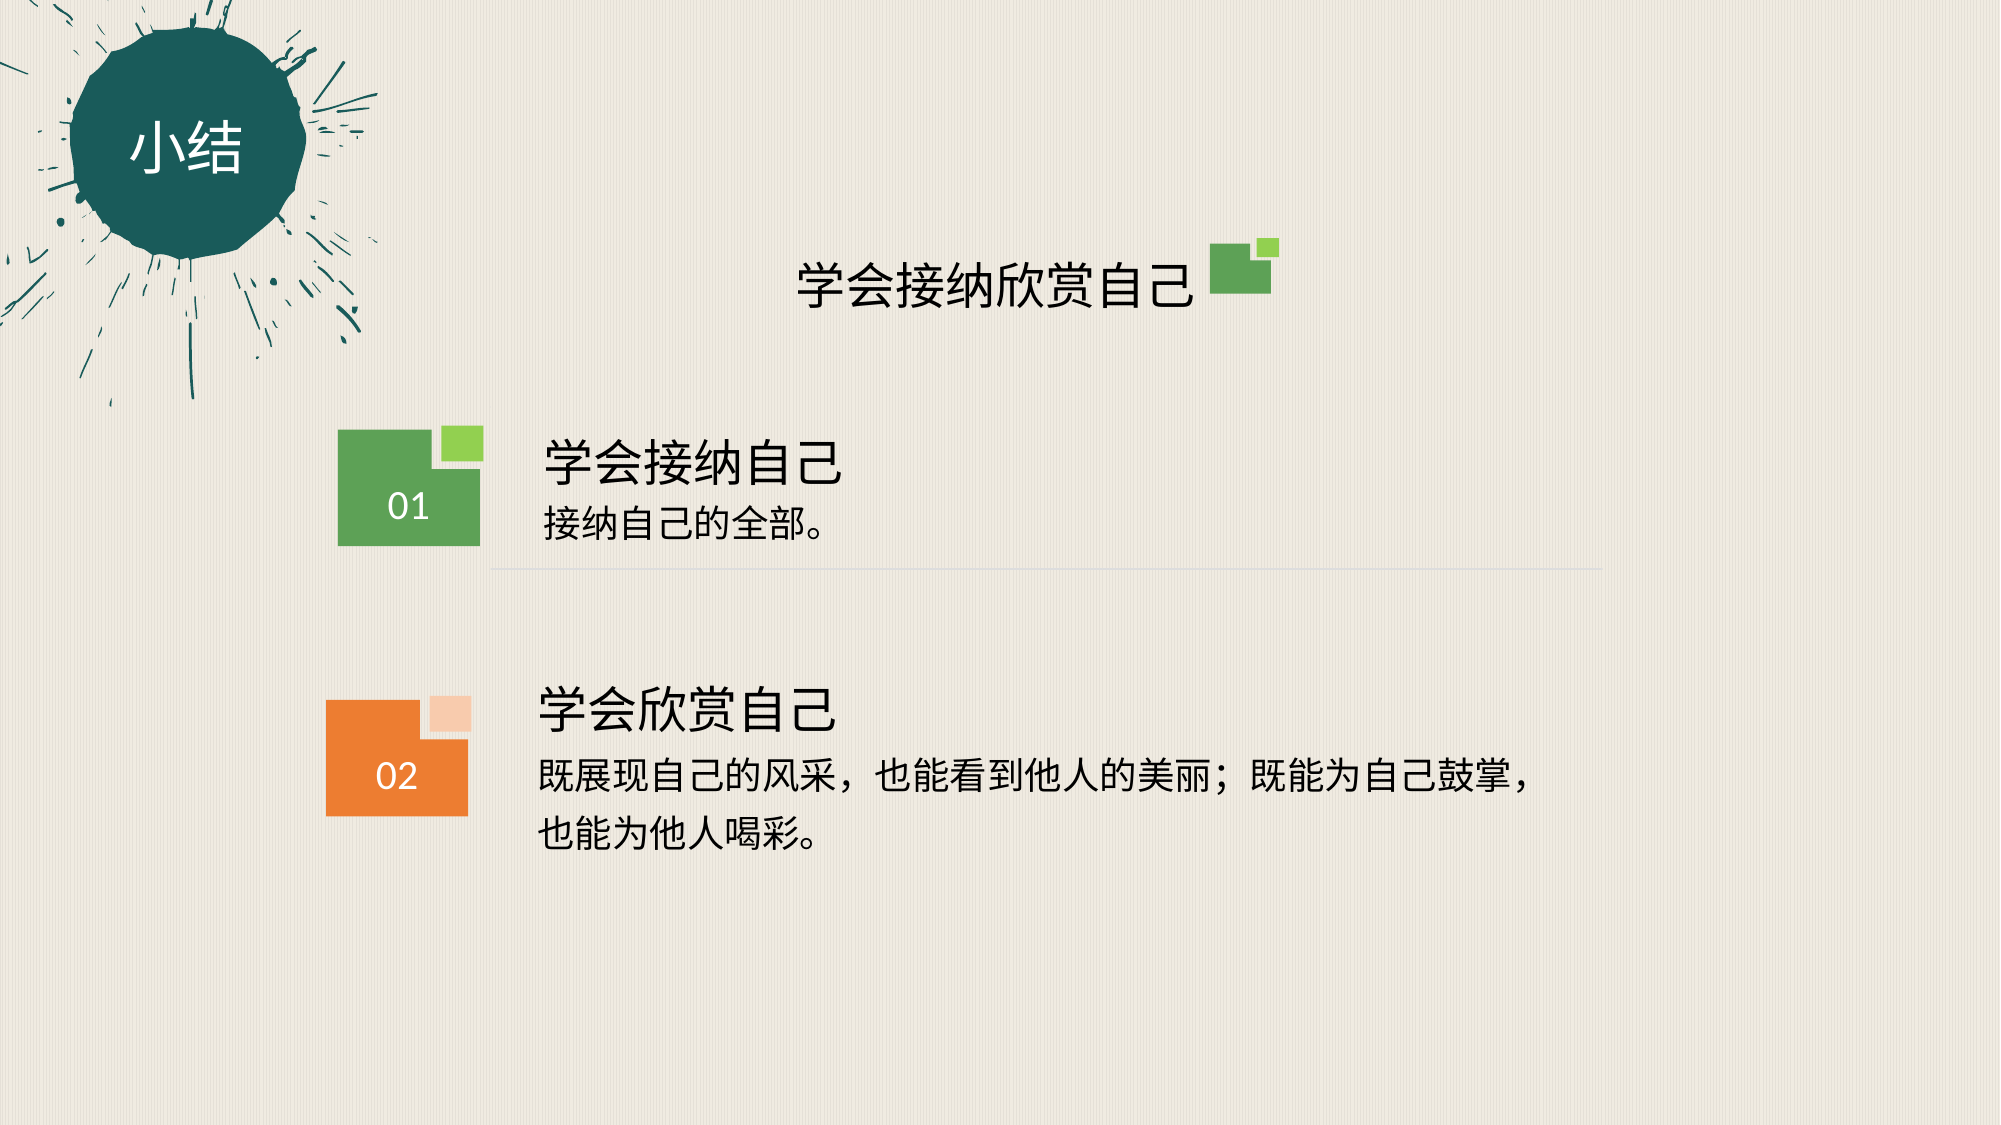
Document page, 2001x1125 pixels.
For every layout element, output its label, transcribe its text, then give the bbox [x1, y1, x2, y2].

text_box 小结 [243, 290, 261, 330]
text_box 小结 [0, 272, 47, 317]
text_box 小结 [79, 349, 93, 379]
text_box 小结 [317, 126, 336, 133]
text_box 小结 [26, 246, 49, 264]
text_box 小结 [317, 265, 334, 282]
text_box 小结 [98, 326, 103, 338]
text_box 小结 [250, 277, 257, 288]
text_box 小结 [6, 253, 10, 266]
text_box 小结 [313, 60, 346, 105]
text_box 小结 [338, 280, 354, 296]
text_box 小结 [340, 335, 347, 344]
text_box 小结 [188, 322, 195, 400]
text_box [1209, 238, 1280, 294]
text_box 小结 [312, 93, 378, 113]
text_box 小结 [233, 272, 241, 290]
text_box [325, 695, 472, 817]
text_box 小结 [142, 283, 148, 297]
text_box 学会欣赏自己 既展现自己的风采，也能看到他人的美丽；既能为自己鼓掌，也能为他人喝彩。 [522, 653, 1546, 863]
text_box 小结 [47, 166, 59, 170]
text_box 小结 [48, 0, 318, 282]
text_box 学会接纳欣赏自己 [441, 203, 1210, 367]
text_box 小结 [0, 61, 29, 75]
text_box 小结 [264, 328, 272, 348]
text_box 小结 [29, 0, 38, 8]
text_box 小结 [270, 277, 277, 286]
text_box 小结 [108, 273, 130, 308]
text_box 小结 [284, 299, 292, 307]
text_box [337, 407, 1603, 569]
text_box 小结 [305, 231, 333, 256]
text_box 小结 [171, 277, 176, 296]
text_box 小结 [336, 305, 361, 333]
text_box 小结 [298, 279, 314, 299]
text_box 小结 [194, 296, 198, 320]
